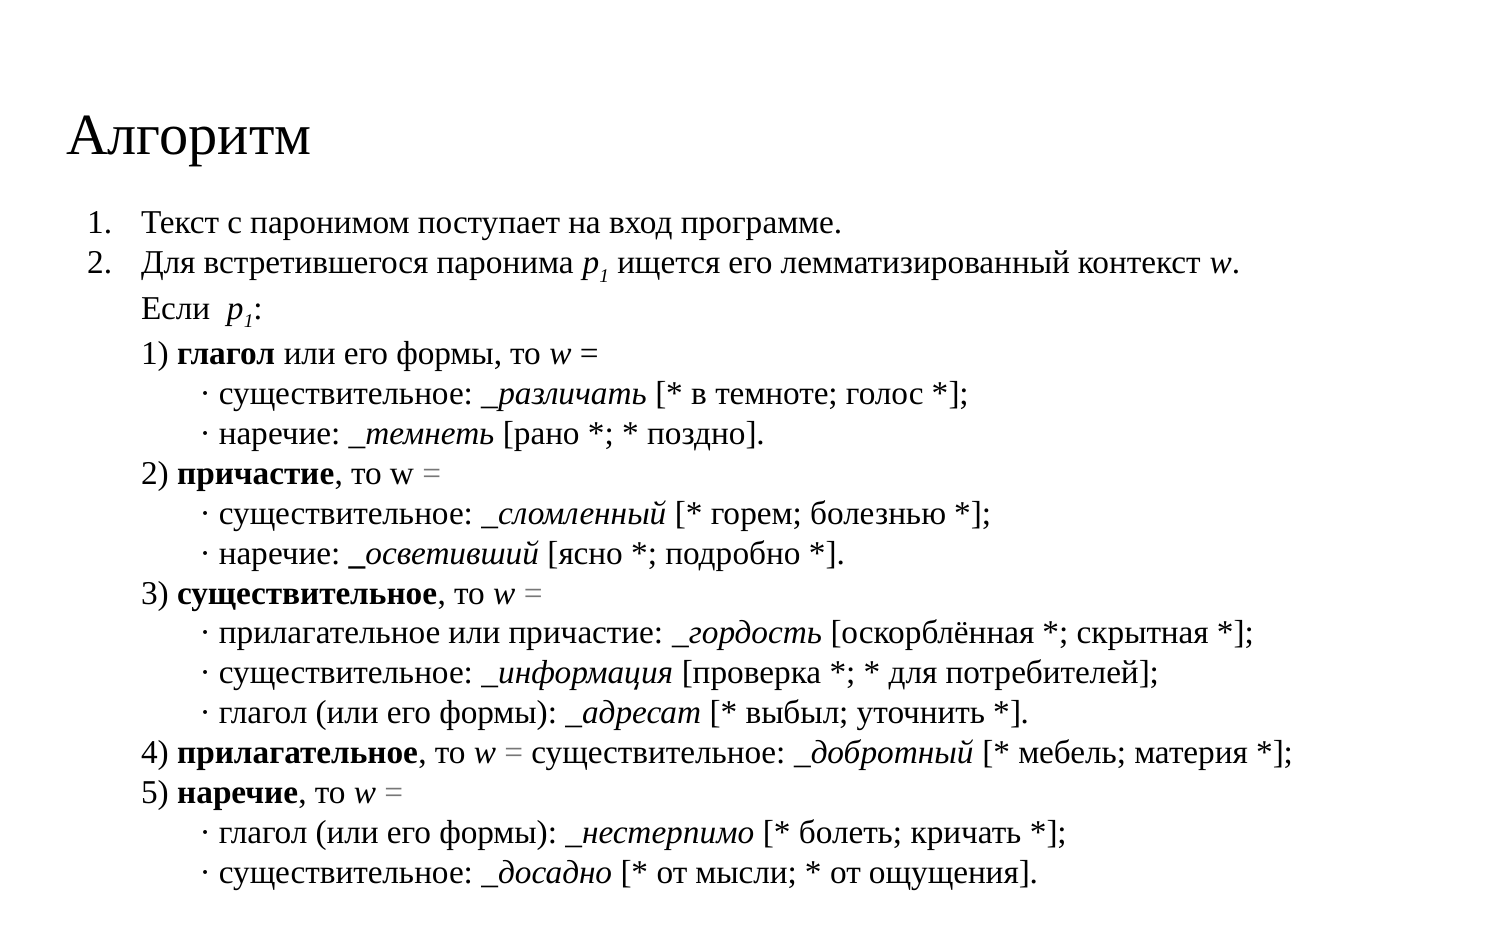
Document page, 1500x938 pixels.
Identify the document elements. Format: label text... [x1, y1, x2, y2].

title Алгоритм [51, 81, 1449, 185]
list Текст с паронимом поступает на вход программе. Для встретившегося паронима p1 ищется его лемматизированный контекст w. Если p1: 1) глагол или его формы, то w = · существительное: _различать [* в темноте; голос *]; · наречие: _темнеть [рано *; * поздно]. 2) причастие, то w = · существительное: _сломленный [* горем; болезнью *]; · наречие: _осветивший [ясно *; подробно *]. 3) существительное, то w = · прилагательное или причастие: _гордость [оскорблённая *; скрытная *]; · существительное: _информация [проверка *; * для потребителей]; · глагол (или его формы): _адресат [* выбыл; уточнить *]. 4) прилагательное, то w = существительное: _добротный [* мебель; материя *]; 5) наречие, то w = · глагол (или его формы): _нестерпимо [* болеть; кричать *]; · существительное: _досадно [* от мысли; * от ощущения]. [51, 185, 1449, 809]
